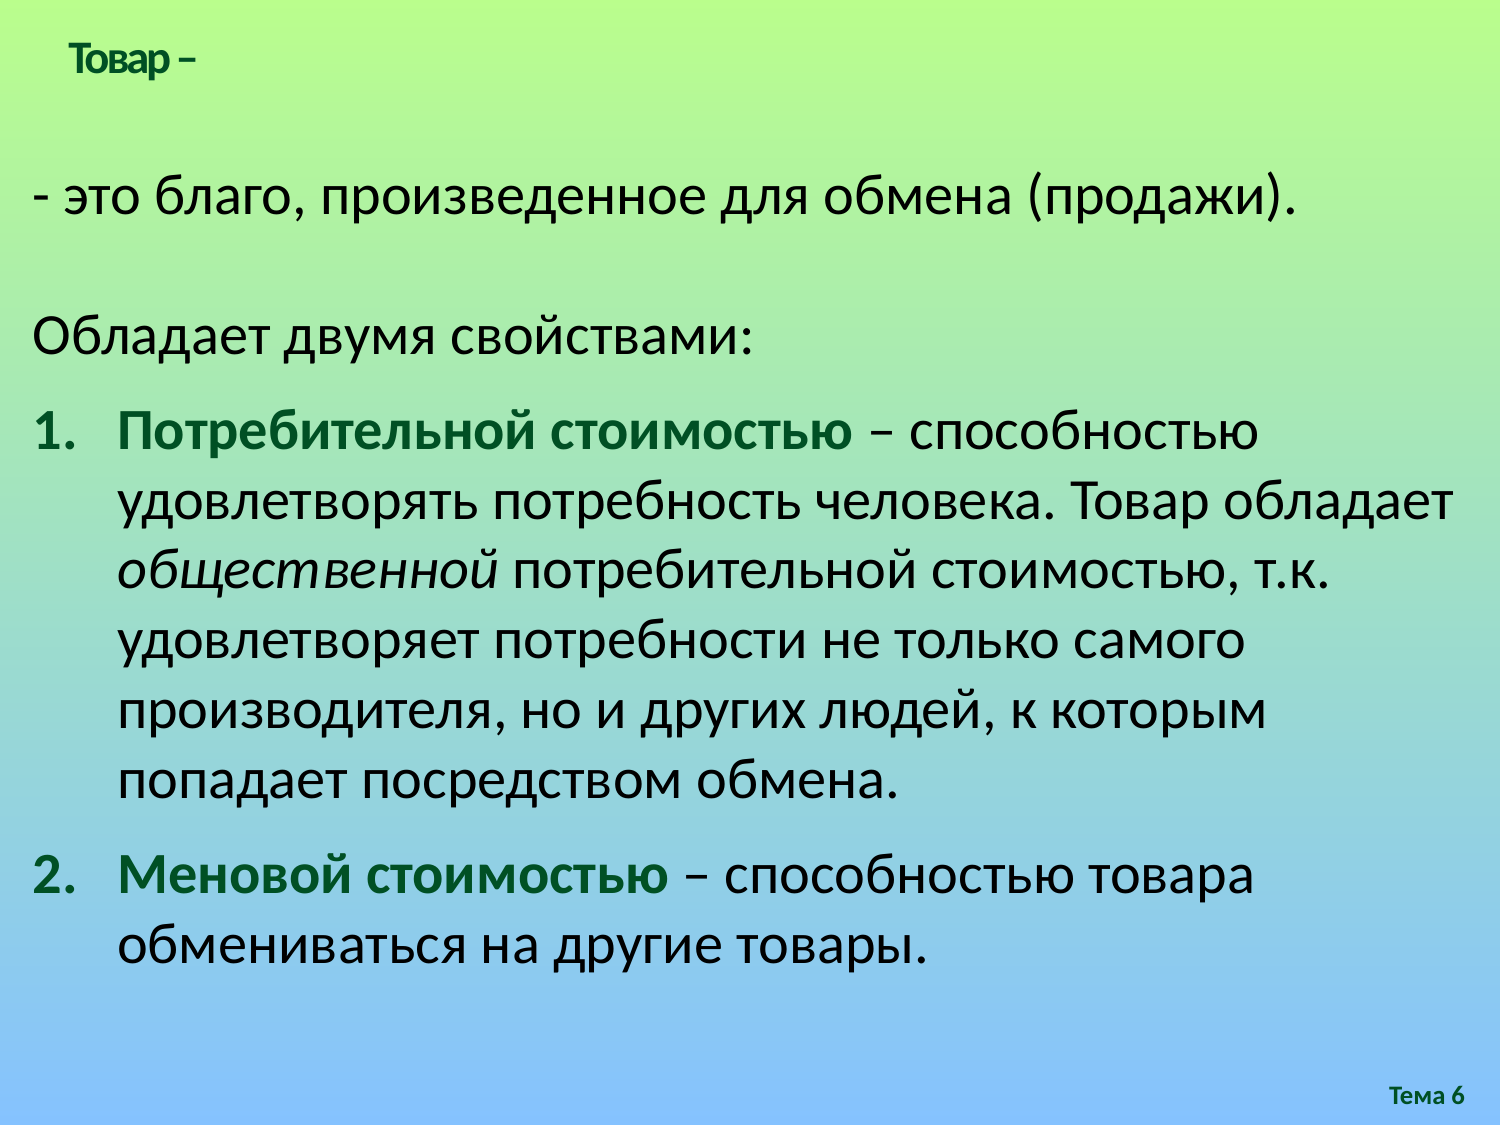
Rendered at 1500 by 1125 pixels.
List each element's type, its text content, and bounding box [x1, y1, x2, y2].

text_box Тема 6 [1374, 1070, 1495, 1118]
list - это благо, произведенное для обмена (продажи). Обладает двумя свойствами: Потребительной стоимостью – способностью удовлетворять потребность человека. Товар обладает общественной потребительной стоимостью, т.к. удовлетворяет потребности не только самого производителя, но и других людей, к которым попадает посредством обмена. Меновой стоимостью – способностью товара обмениваться на другие товары. [17, 149, 1471, 1024]
title Товар – [53, 19, 1388, 138]
